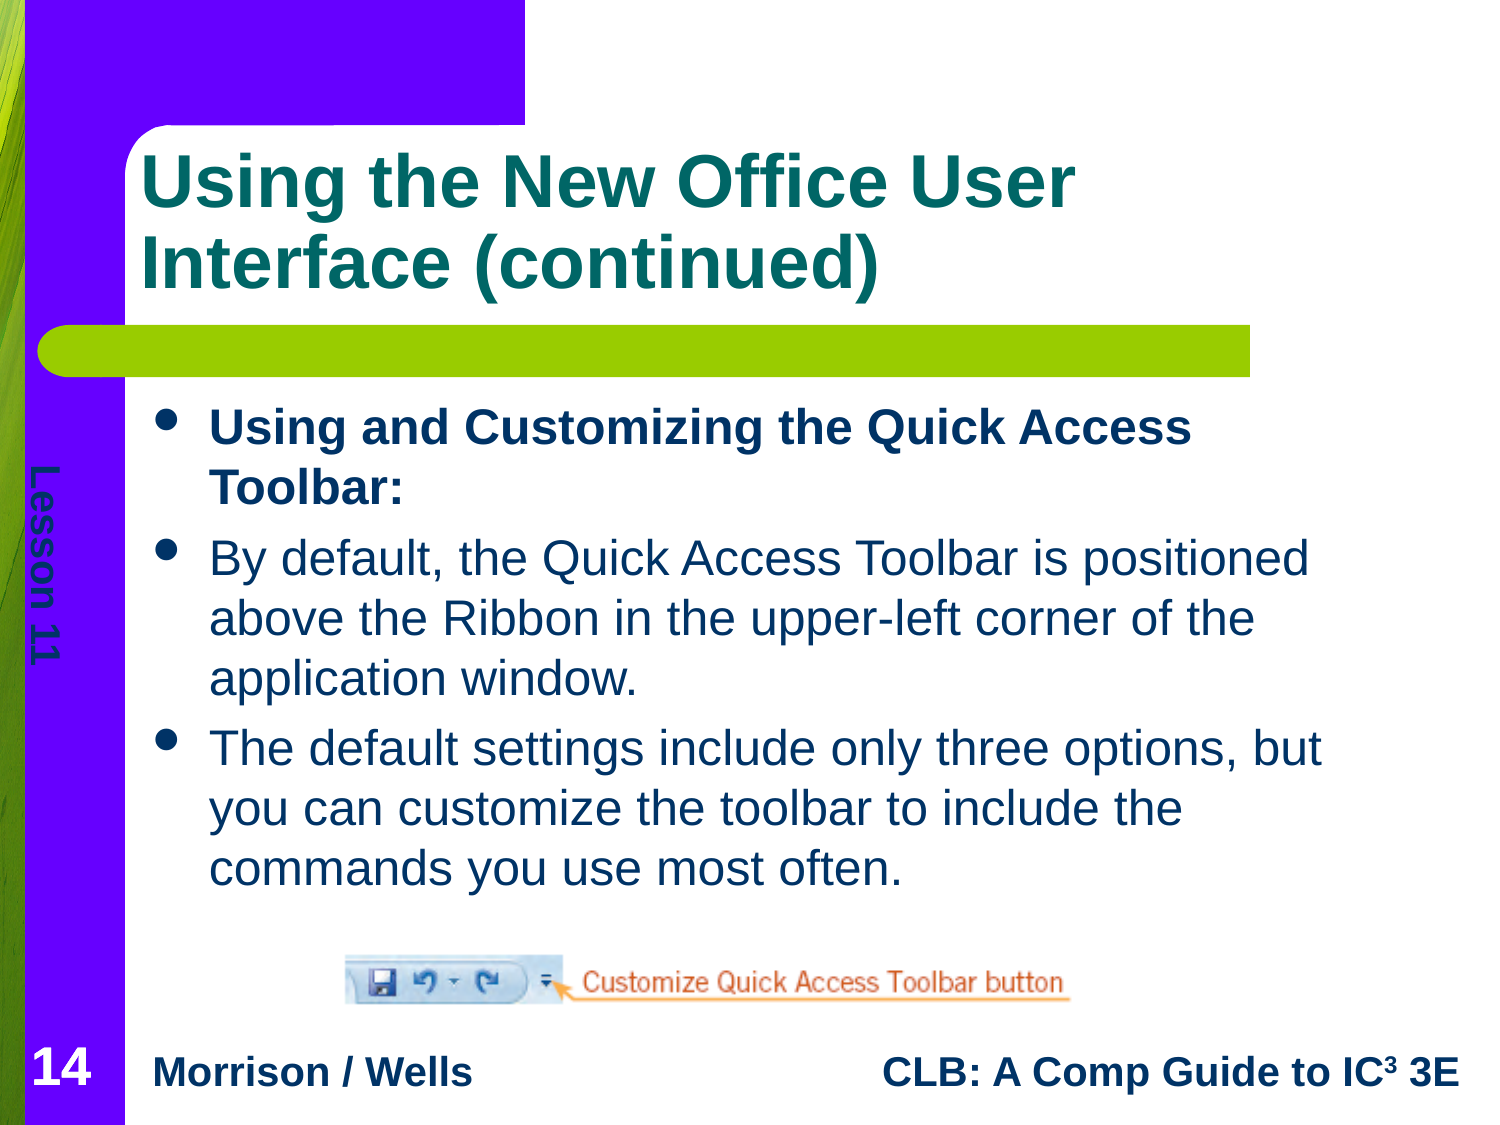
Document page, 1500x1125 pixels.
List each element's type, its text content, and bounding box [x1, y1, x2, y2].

text_box 14 [13, 1023, 111, 1105]
picture [0, 0, 25, 1125]
list Using and Customizing the Quick Access Toolbar: By default, the Quick Access Toolbar is positioned above the Ribbon in the upper-left corner of the application window. The default settings include only three options, but you can customize the toolbar to include the commands you use most often. [137, 387, 1400, 1026]
title Using the New Office User Interface (continued) [124, 124, 1426, 313]
picture [324, 912, 1105, 1037]
